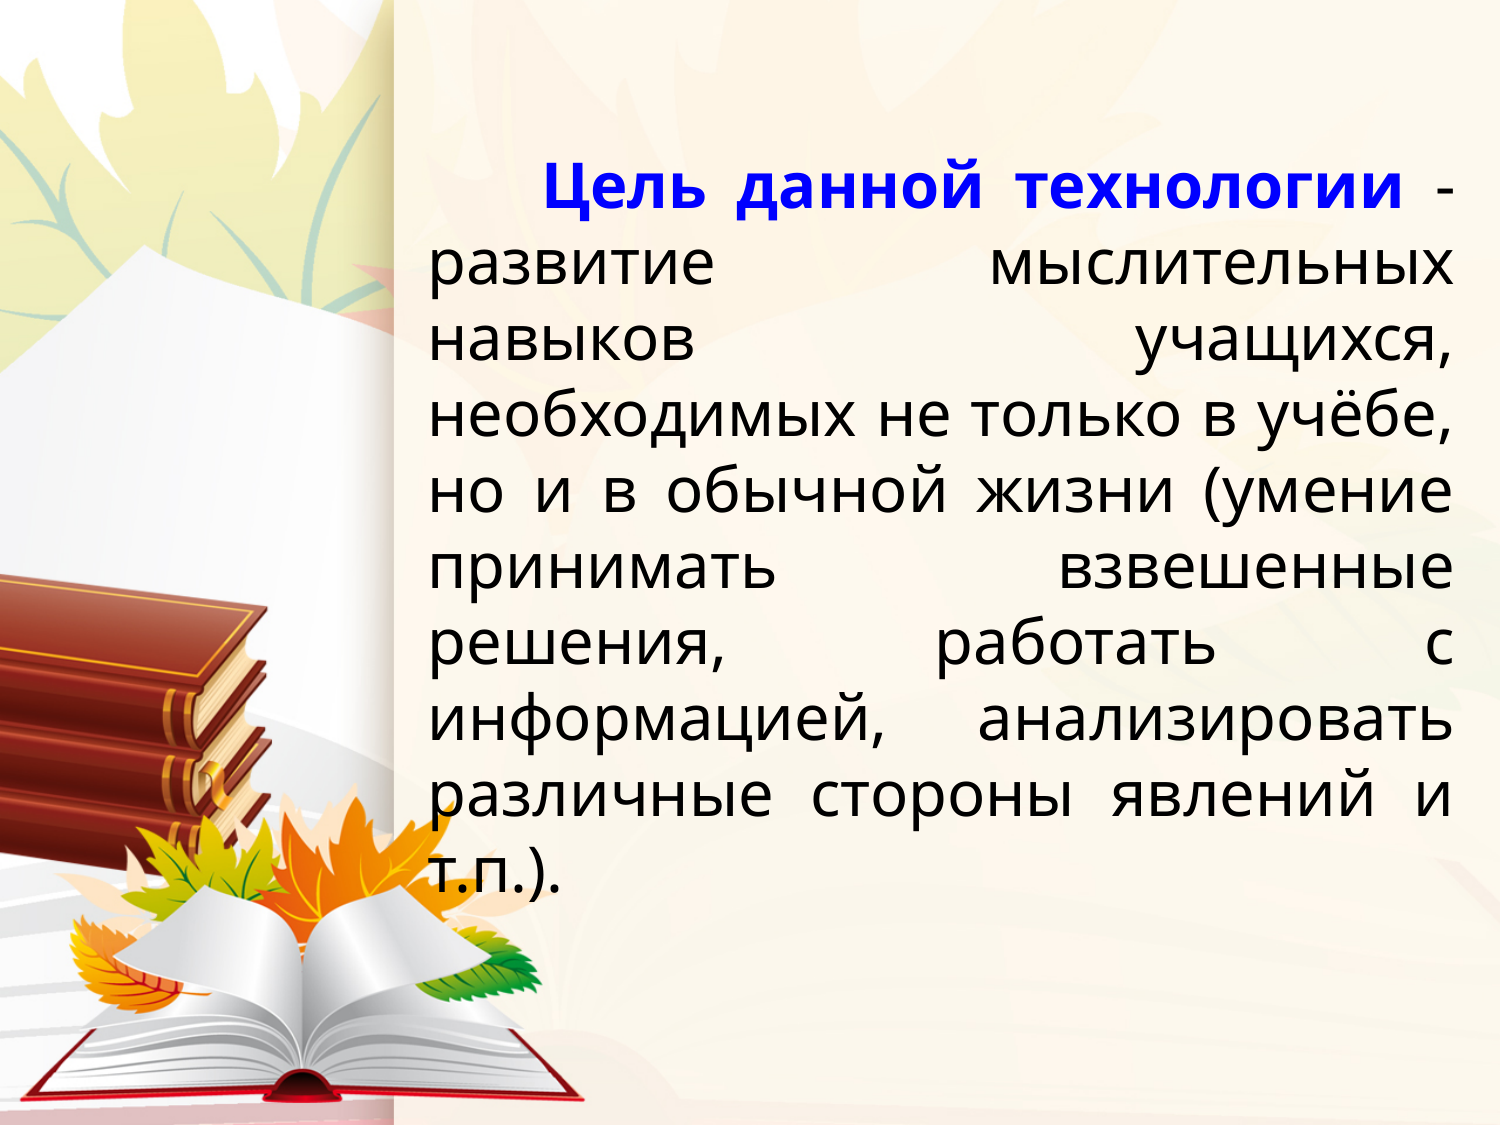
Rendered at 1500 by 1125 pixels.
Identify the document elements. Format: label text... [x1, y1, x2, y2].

list Цель данной технологии - развитие мыслительных навыков учащихся, необходимых не только в учёбе, но и в обычной жизни (умение принимать взвешенные решения, работать с информацией, анализировать различные стороны явлений и т.п.). [412, 137, 1471, 918]
picture [0, 0, 1500, 1125]
